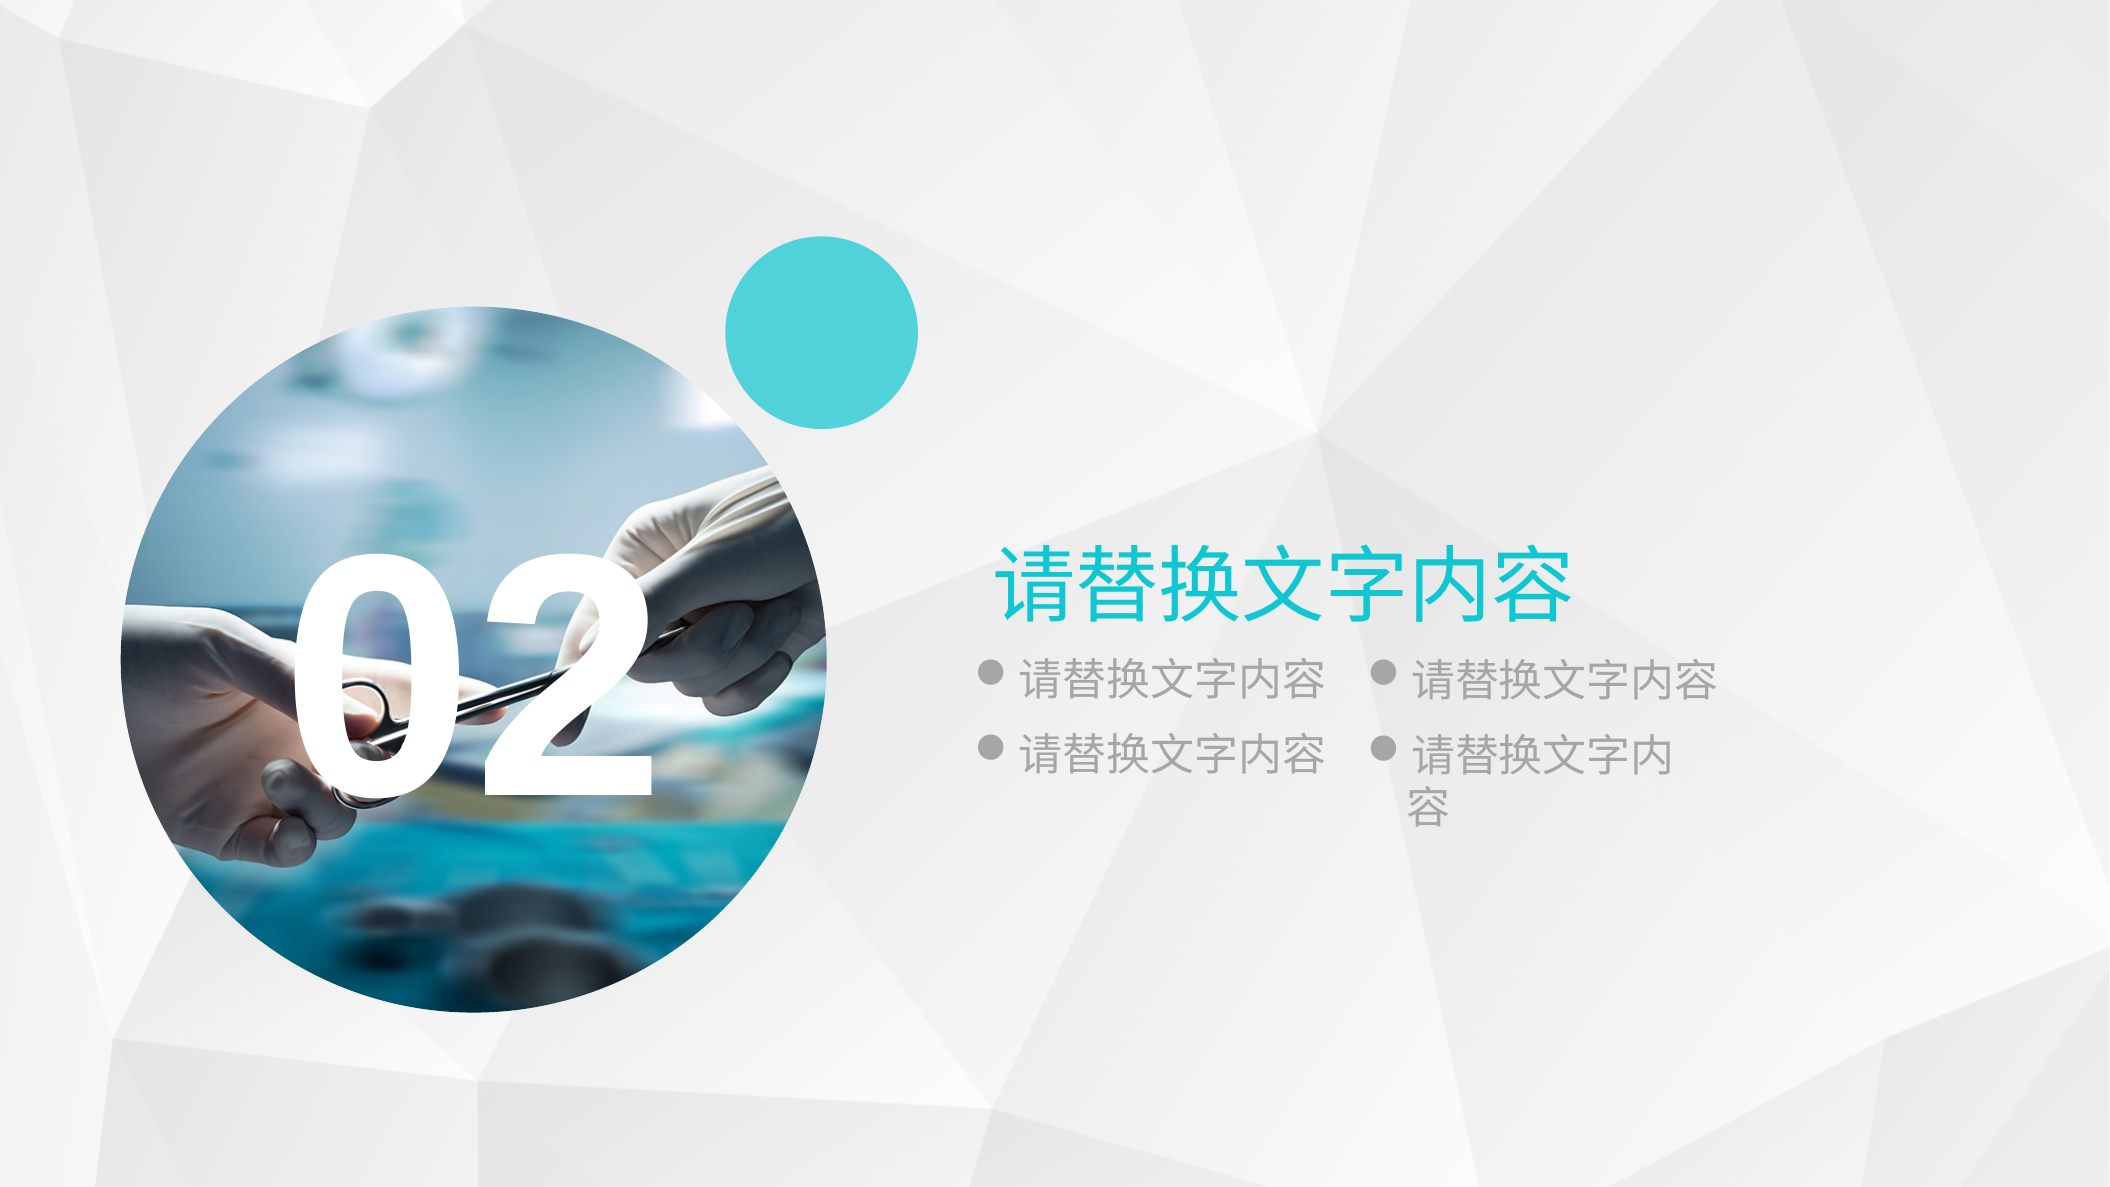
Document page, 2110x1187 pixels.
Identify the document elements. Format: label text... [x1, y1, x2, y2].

text_box [724, 235, 919, 431]
text_box 请替换文字内容 [974, 726, 1339, 780]
text_box 请替换文字内容 [977, 524, 1591, 640]
text_box 02 [224, 450, 723, 865]
picture [0, 0, 2110, 1187]
text_box 请替换文字内容 [1367, 727, 1717, 833]
text_box 请替换文字内容 [974, 651, 1339, 705]
text_box 请替换文字内容 [1367, 652, 1752, 705]
text_box [119, 305, 828, 1014]
